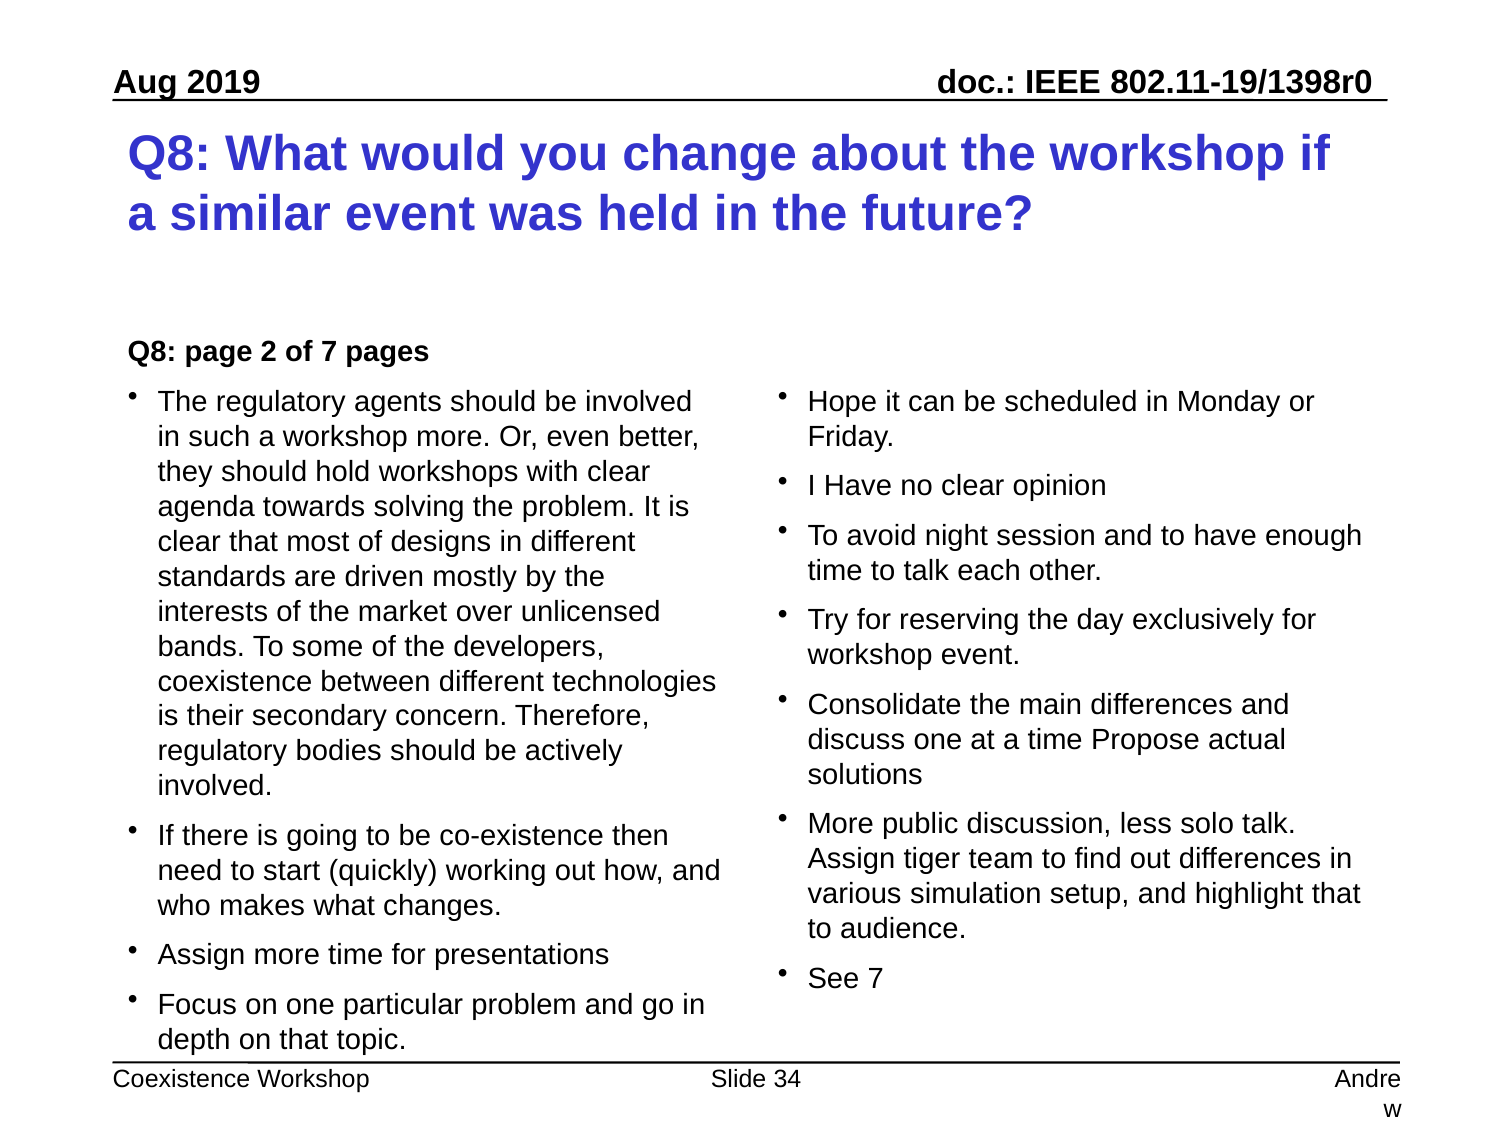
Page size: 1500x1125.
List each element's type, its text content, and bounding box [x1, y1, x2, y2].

slide_number Slide 34 [709, 1061, 803, 1093]
list Q8: page 2 of 7 pages The regulatory agents should be involved in such a workshop more. Or, even better, they should hold workshops with clear agenda towards solving the problem. It is clear that most of designs in different standards are driven mostly by the interests of the market over unlicensed bands. To some of the developers, coexistence between different technologies is their secondary concern. Therefore, regulatory bodies should be actively involved. If there is going to be co-existence then need to start (quickly) working out how, and who makes what changes. Assign more time for presentations Focus on one particular problem and go in depth on that topic. [112, 324, 738, 1000]
list Hope it can be scheduled in Monday or Friday. I Have no clear opinion To avoid night session and to have enough time to talk each other. Try for reserving the day exclusively for workshop event. Consolidate the main differences and discuss one at a time Propose actual solutions More public discussion, less solo talk. Assign tiger team to find out differences in various simulation setup, and highlight that to audience. See 7 [762, 324, 1388, 1000]
title Q8: What would you change about the workshop if a similar event was held in the future? [112, 112, 1388, 288]
footer Andrew Myles, Cisco [1320, 1061, 1402, 1093]
